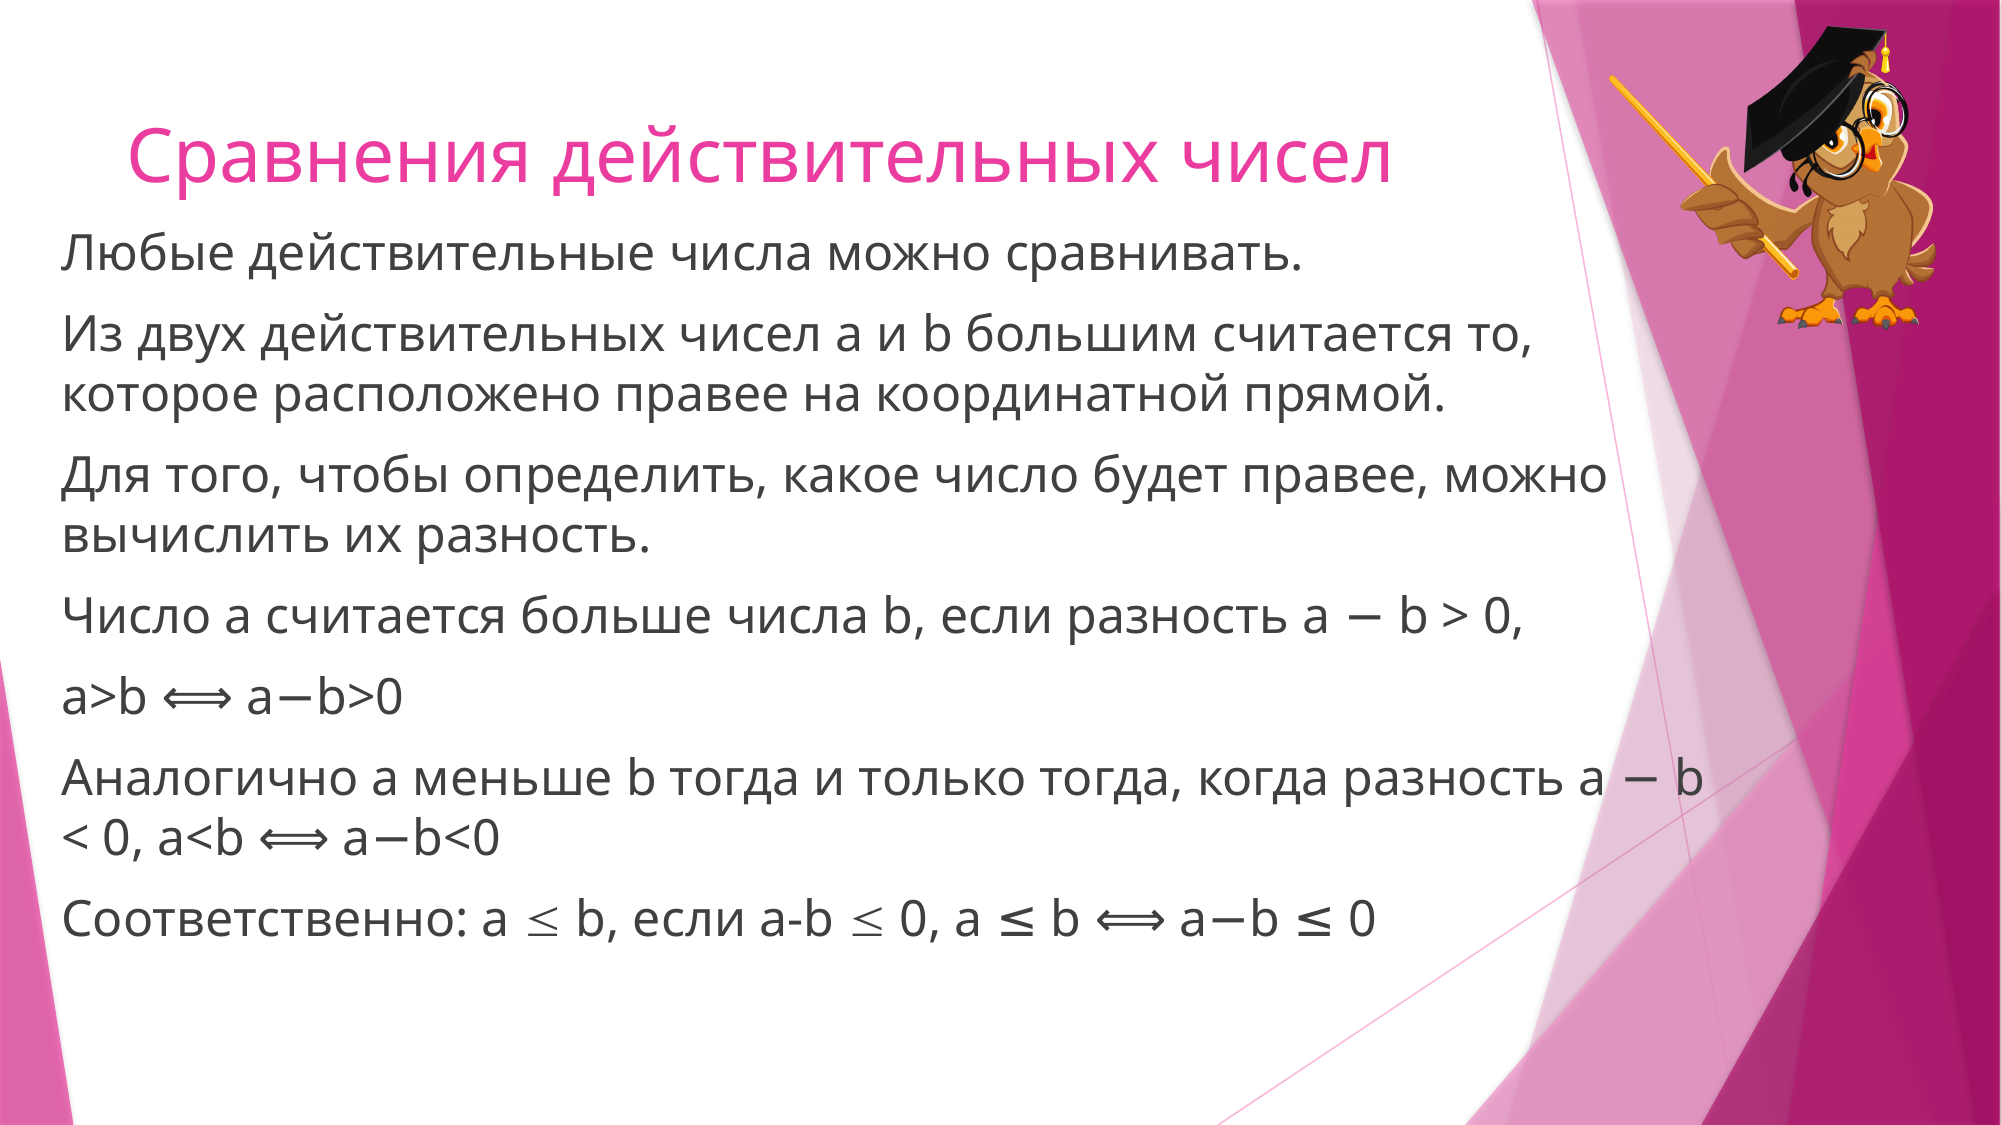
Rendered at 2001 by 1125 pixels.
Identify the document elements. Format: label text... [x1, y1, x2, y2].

picture [1609, 25, 1936, 330]
list Любые действительные числа можно сравнивать. Из двух действительных чисел a и b большим считается то, которое расположено правее на координатной прямой. Для того, чтобы определить, какое число будет правее, можно вычислить их разность. Число a считается больше числа b, если разность a − b > 0, a>b ⟺ a−b>0 Аналогично a меньше b тогда и только тогда, когда разность a − b < 0, a<b ⟺ a−b<0 Соответственно: a  b, если a-b  0, a ≤ b ⟺ a−b ≤ 0 [46, 213, 1735, 1101]
title Сравнения действительных чисел [111, 99, 1522, 213]
